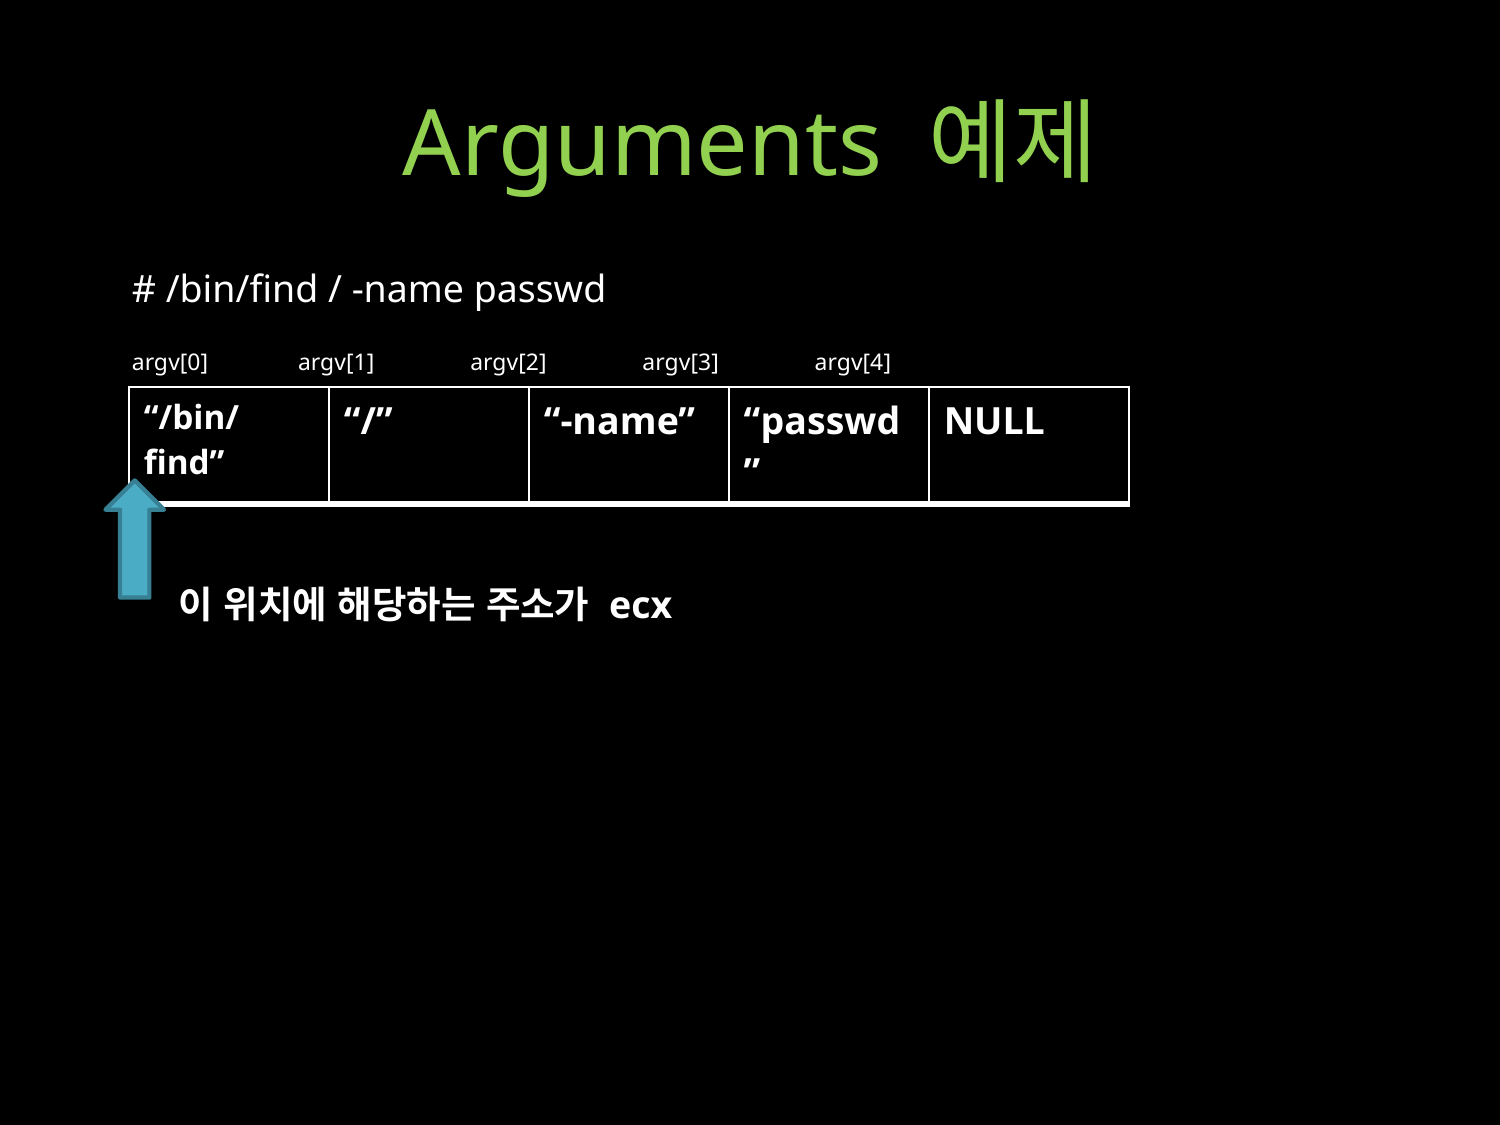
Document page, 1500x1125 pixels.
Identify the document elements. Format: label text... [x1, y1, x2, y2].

title Arguments 예제 [75, 45, 1425, 233]
text_box argv[0] argv[1] argv[2] argv[3] argv[4] [117, 339, 1114, 383]
text_box [103, 478, 166, 600]
table_header “/” [330, 388, 528, 501]
text_box # /bin/find / -name passwd [117, 257, 1207, 318]
table_header “passwd” [730, 388, 928, 501]
table_header “/bin/find” [130, 388, 328, 501]
table_header NULL [930, 388, 1128, 501]
table_header “-name” [530, 388, 728, 501]
text_box 이 위치에 해당하는 주소가 ecx [163, 574, 750, 634]
